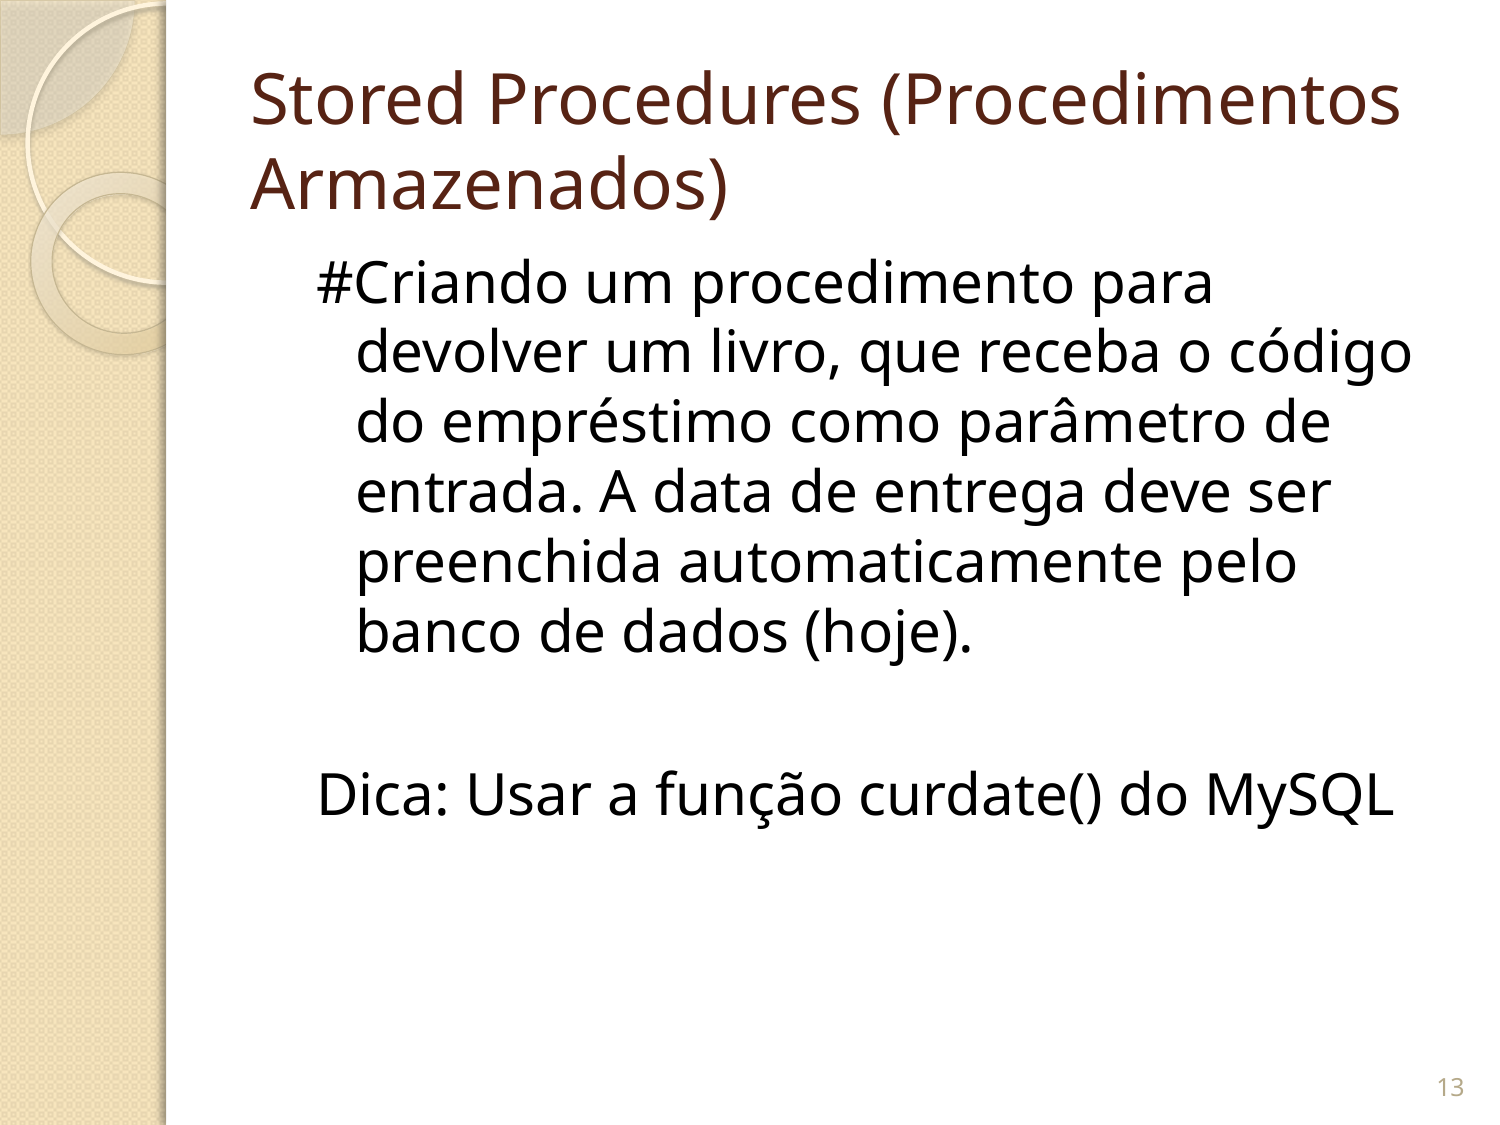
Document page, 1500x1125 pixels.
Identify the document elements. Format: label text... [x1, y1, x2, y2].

title Stored Procedures (Procedimentos Armazenados) [235, 45, 1466, 233]
list #Criando um procedimento para devolver um livro, que receba o código do empréstimo como parâmetro de entrada. A data de entrega deve ser preenchida automaticamente pelo banco de dados (hoje). Dica: Usar a função curdate() do MySQL [235, 237, 1466, 1025]
slide_number 13 [1413, 1034, 1488, 1113]
